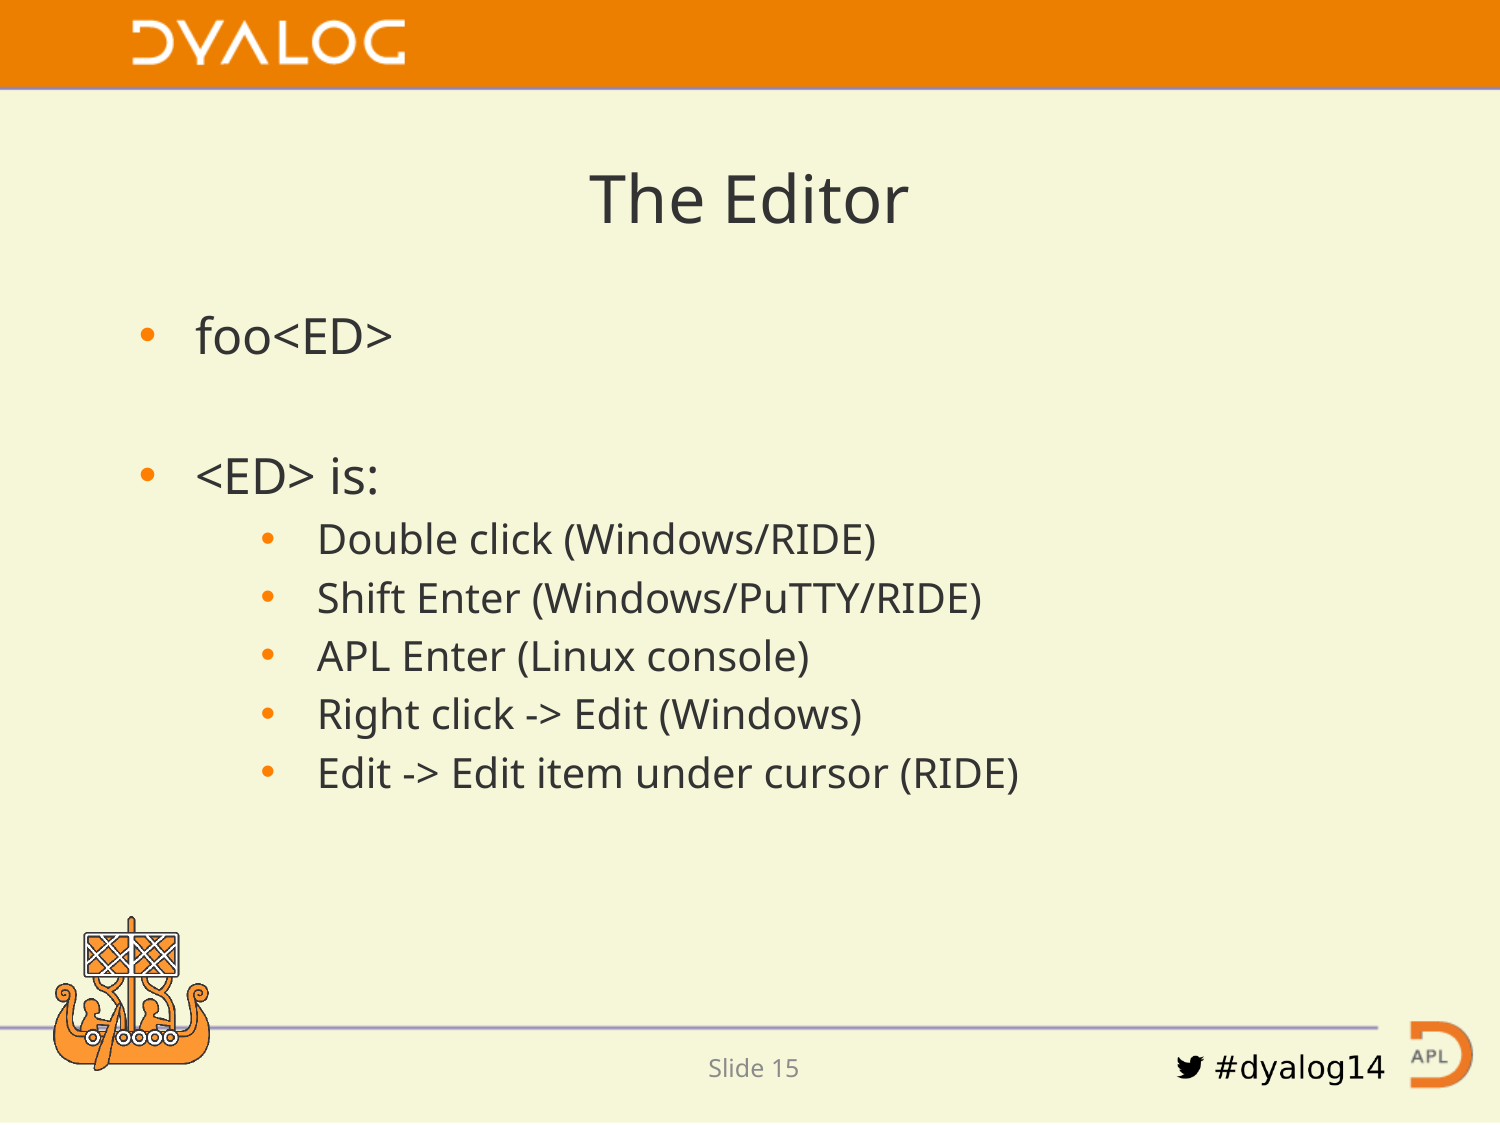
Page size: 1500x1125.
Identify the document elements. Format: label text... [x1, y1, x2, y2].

picture [0, 0, 1500, 1123]
list The Editor foo<ED> <ED> is: Double click (Windows/RIDE) Shift Enter (Windows/PuTTY/RIDE) APL Enter (Linux console) Right click -> Edit (Windows) Edit -> Edit item under cursor (RIDE) [123, 149, 1376, 965]
slide_number Slide 14 [585, 1039, 923, 1100]
